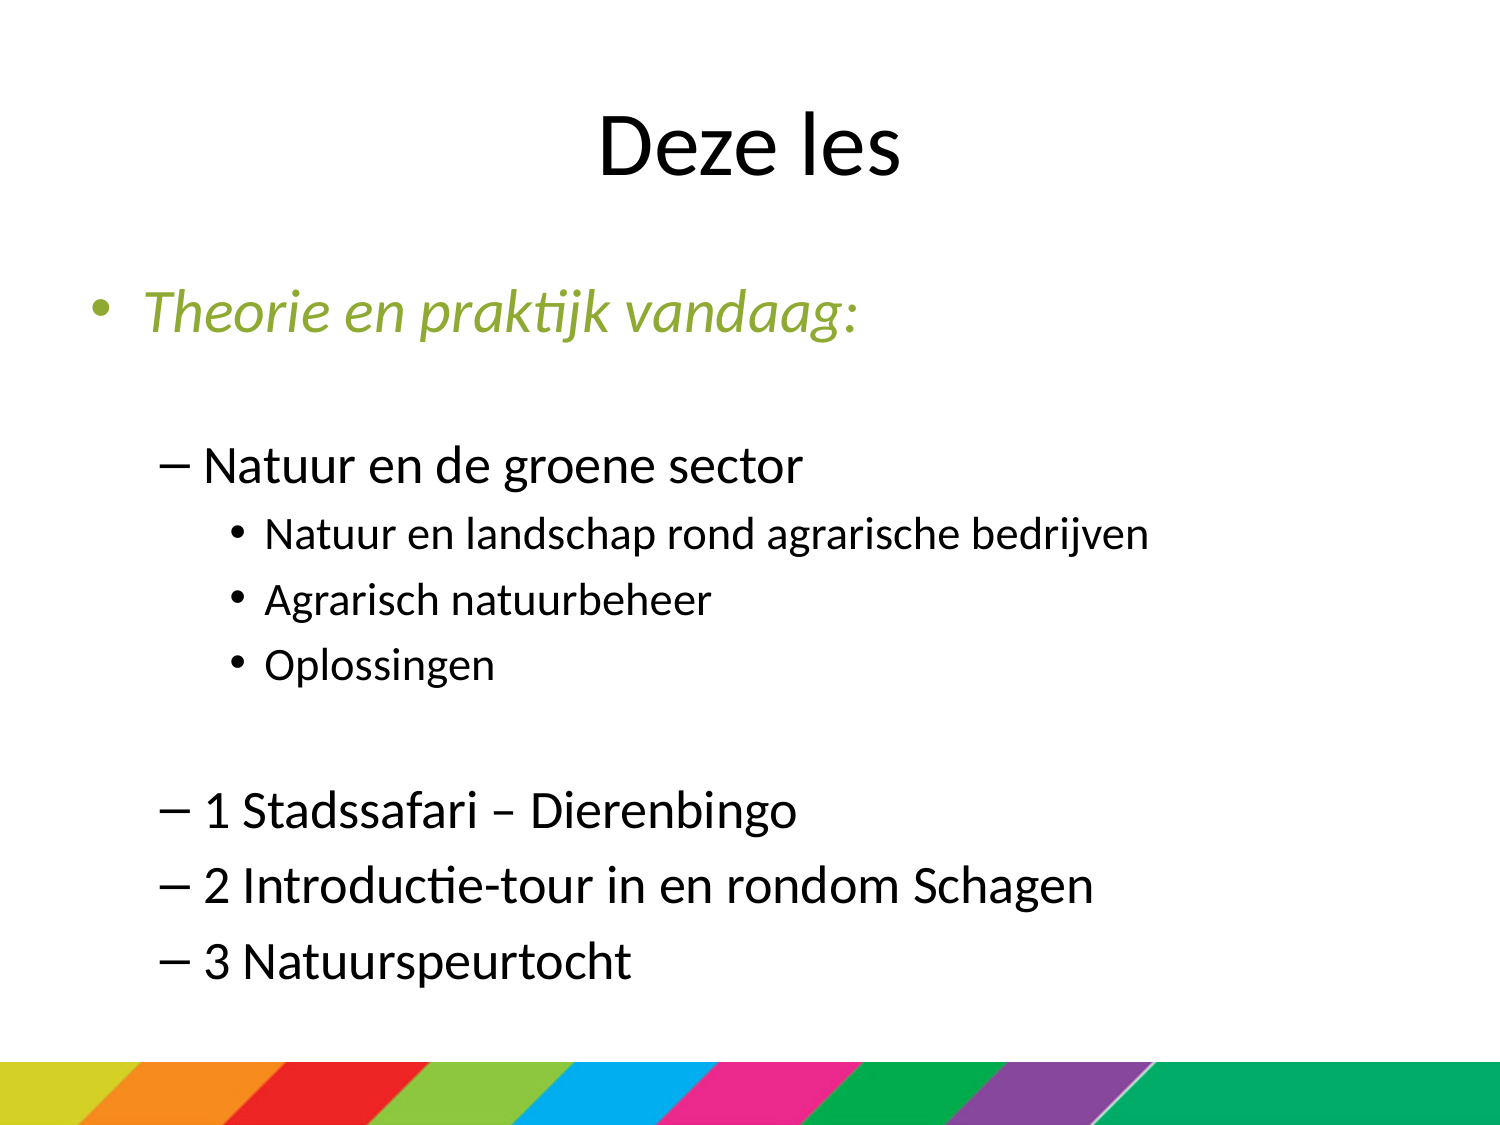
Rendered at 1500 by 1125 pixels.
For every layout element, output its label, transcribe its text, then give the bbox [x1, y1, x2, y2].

picture [0, 1062, 574, 1125]
picture [656, 1062, 1500, 1125]
list Theorie en praktijk vandaag: Natuur en de groene sector Natuur en landschap rond agrarische bedrijven Agrarisch natuurbeheer Oplossingen 1 Stadssafari – Dierenbingo 2 Introductie-tour in en rondom Schagen 3 Natuurspeurtocht [75, 262, 1425, 1005]
title Deze les [75, 45, 1425, 233]
